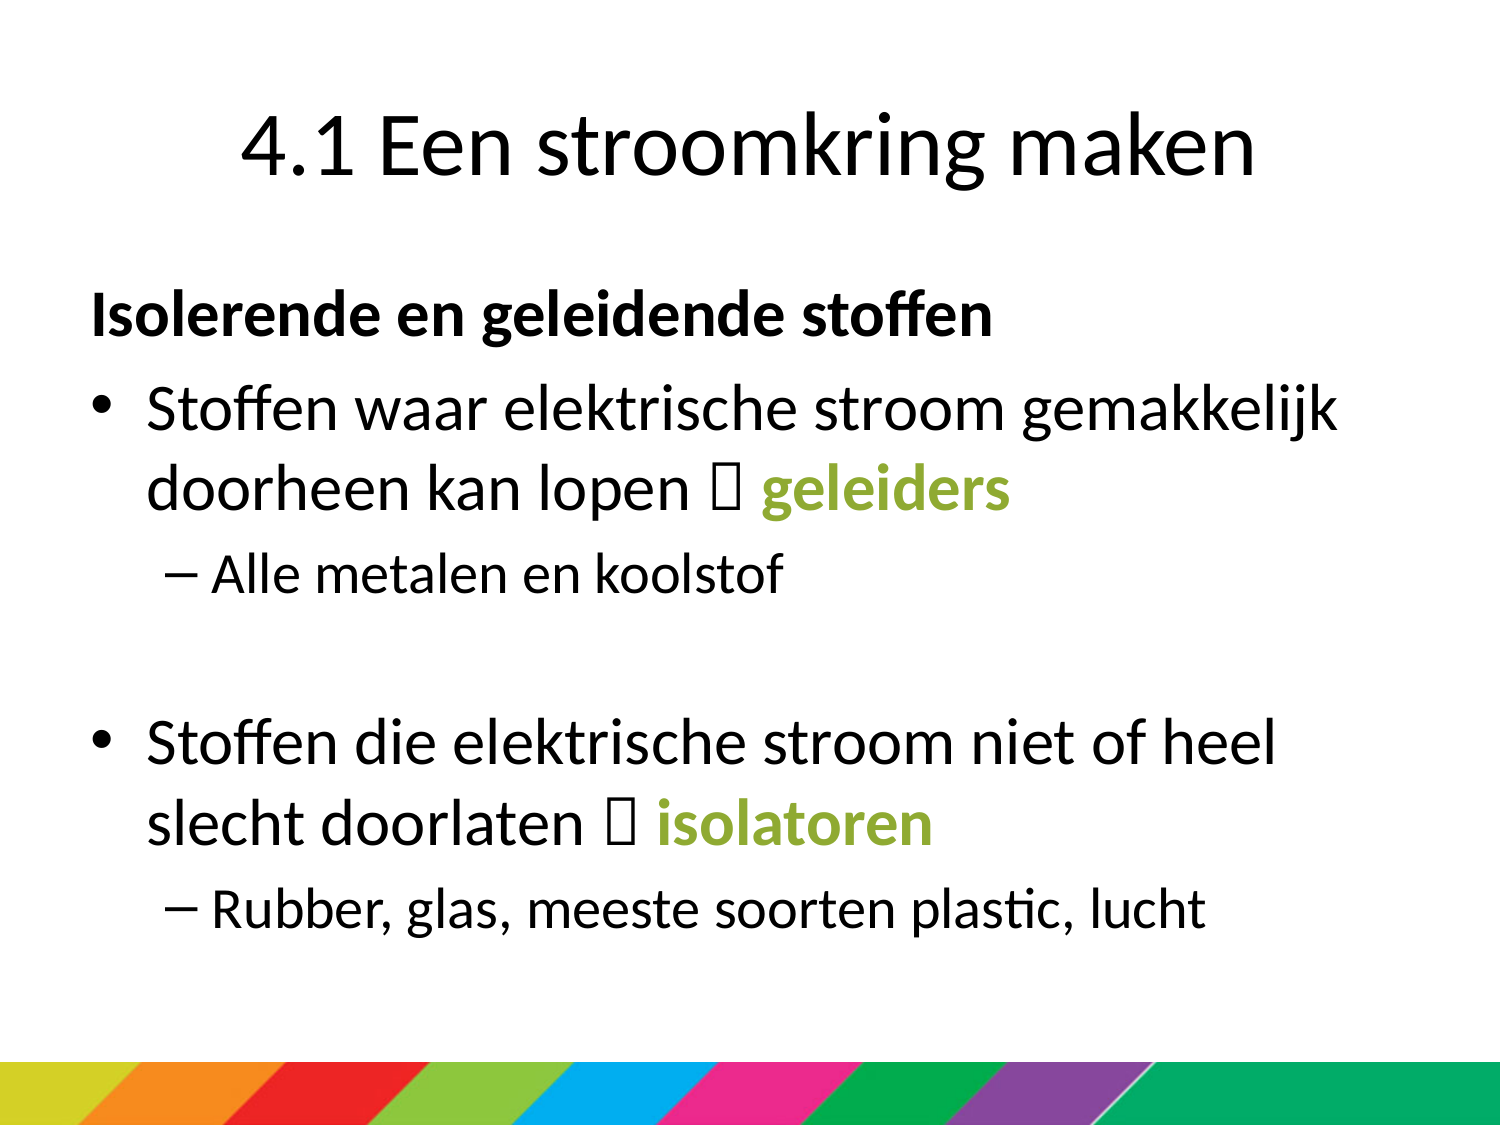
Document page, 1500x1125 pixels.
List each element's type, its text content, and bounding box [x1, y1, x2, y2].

title 4.1 Een stroomkring maken [75, 45, 1425, 233]
picture [656, 1062, 1500, 1125]
picture [0, 1062, 574, 1125]
list Isolerende en geleidende stoffen Stoffen waar elektrische stroom gemakkelijk doorheen kan lopen  geleiders Alle metalen en koolstof Stoffen die elektrische stroom niet of heel slecht doorlaten  isolatoren Rubber, glas, meeste soorten plastic, lucht [75, 262, 1425, 1005]
